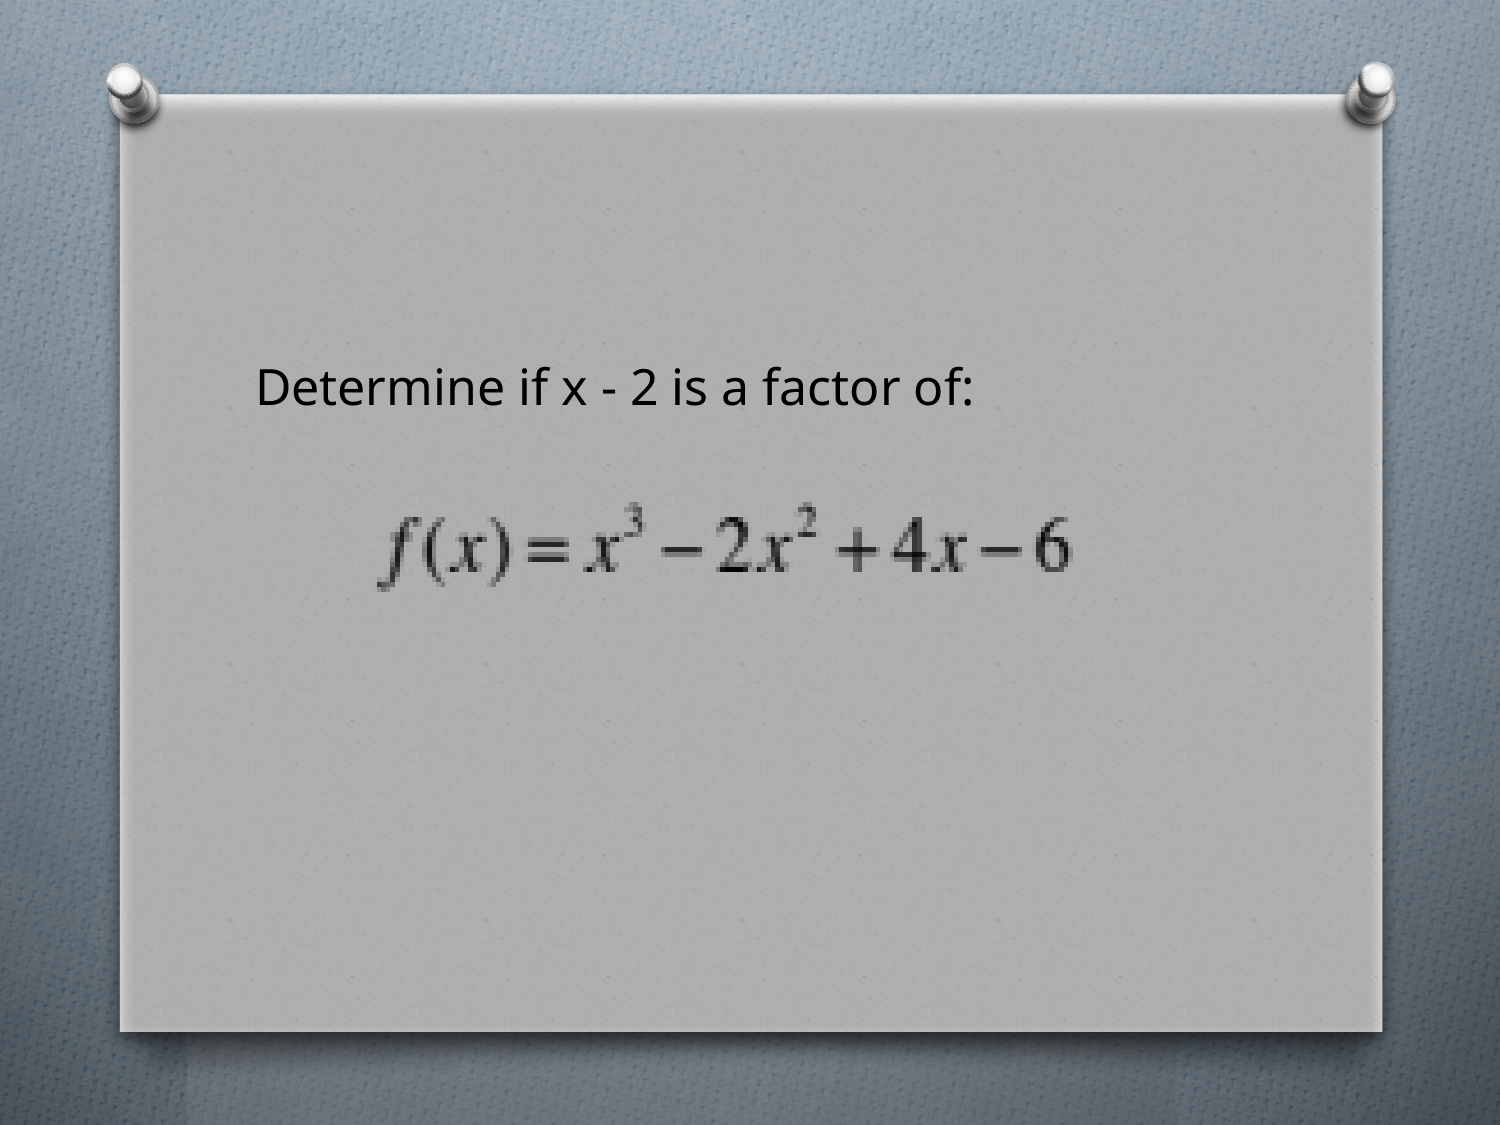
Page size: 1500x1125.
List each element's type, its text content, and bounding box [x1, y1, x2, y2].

list Determine if x - 2 is a factor of: [240, 347, 1257, 939]
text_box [367, 488, 1082, 599]
picture [75, 29, 198, 153]
picture [1317, 35, 1439, 156]
